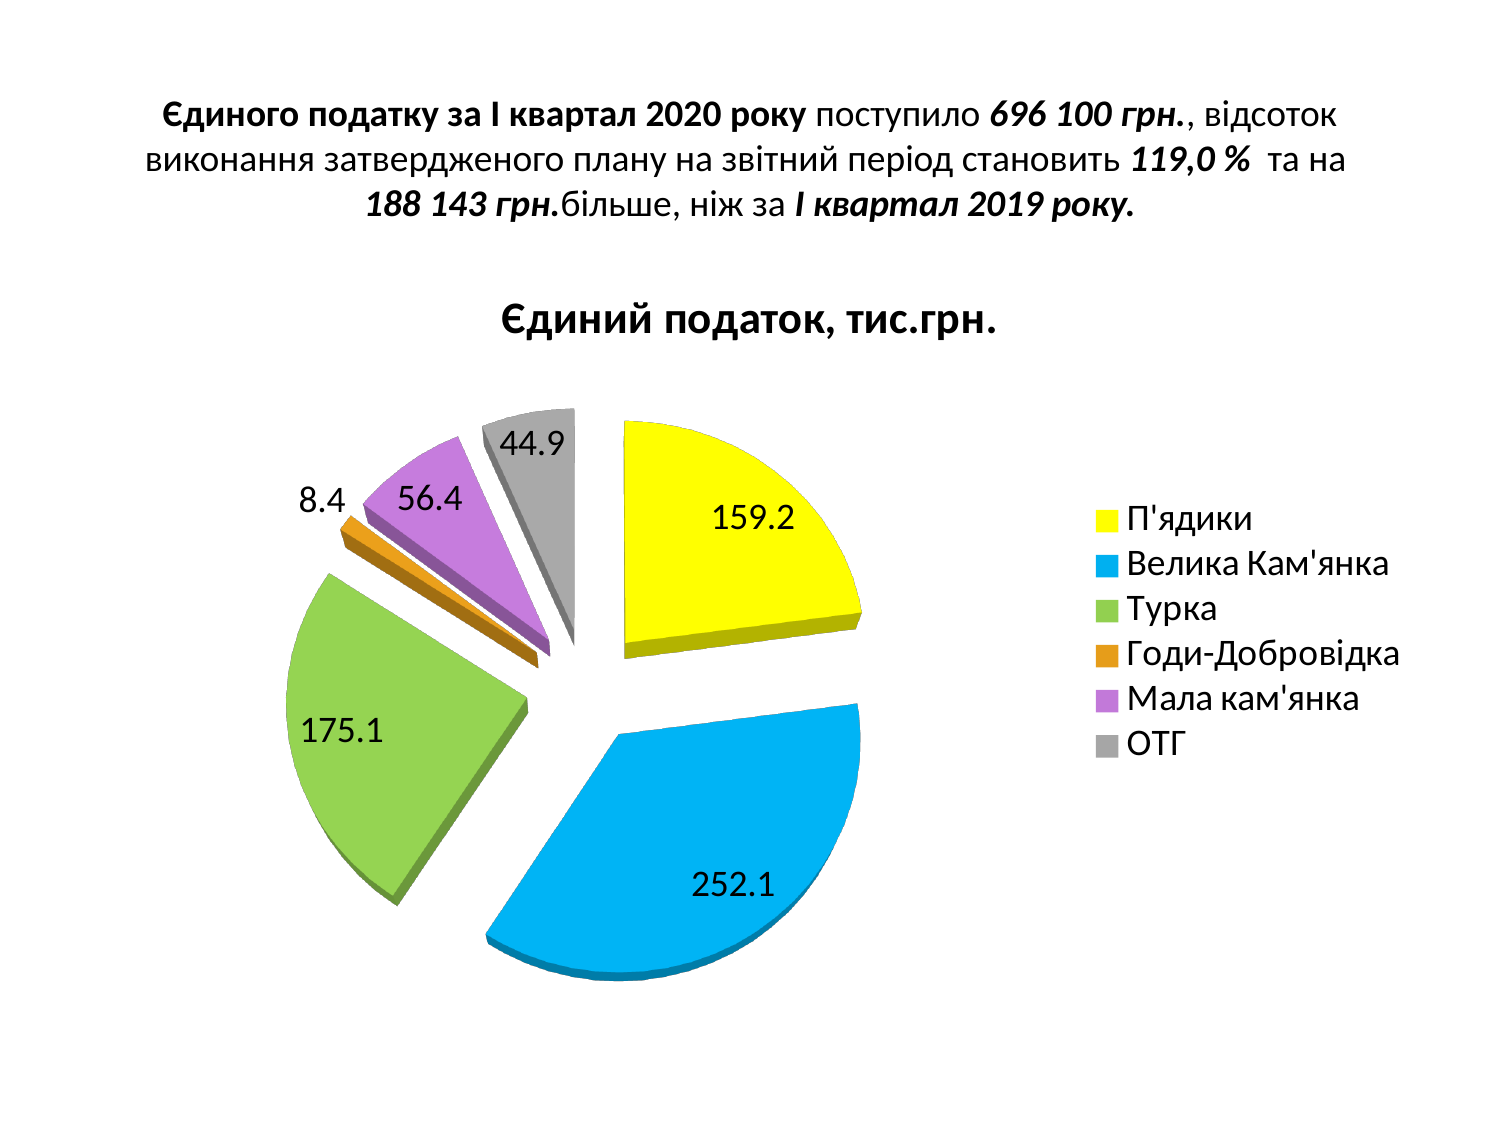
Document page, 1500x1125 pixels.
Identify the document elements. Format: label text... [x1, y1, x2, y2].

chart [74, 262, 1426, 1006]
title Єдиного податку за І квартал 2020 року поступило 696 100 грн., відсоток виконання затвердженого плану на звітний період становить 119,0 % та на 188 143 грн.більше, ніж за І квартал 2019 року. [75, 45, 1425, 261]
